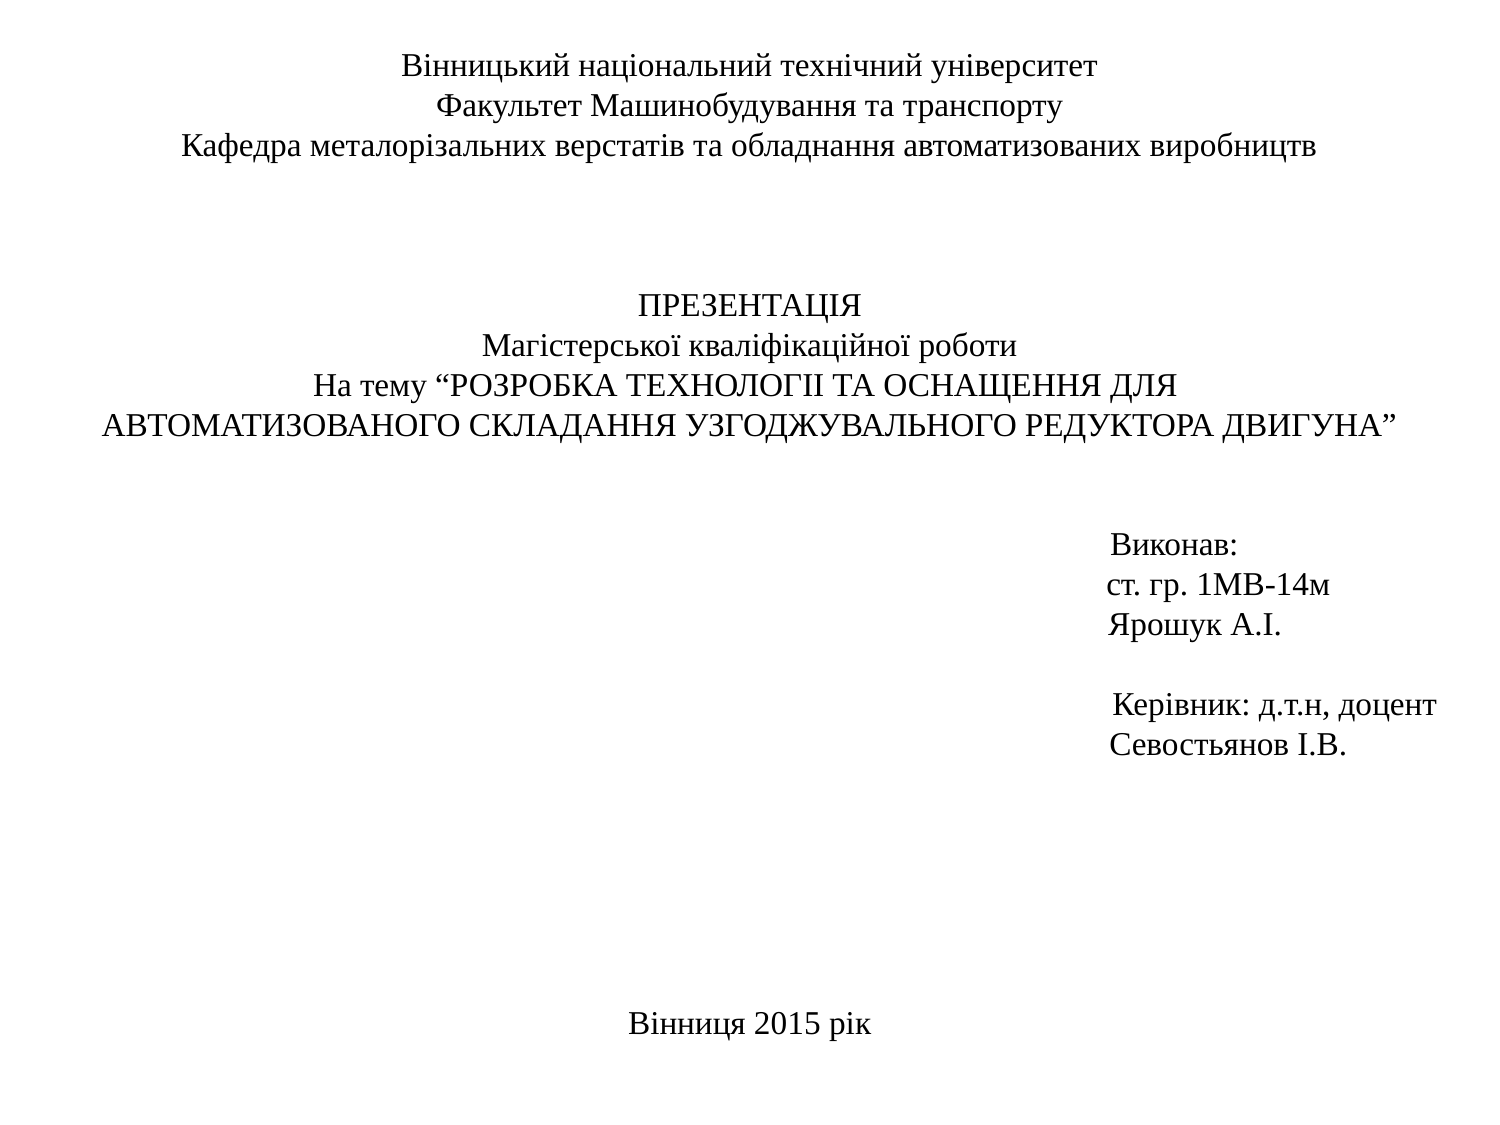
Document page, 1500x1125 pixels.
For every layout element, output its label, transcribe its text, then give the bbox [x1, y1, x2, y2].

text_box Вінницький національний технічний університет Факультет Машинобудування та транспорту Кафедра металорізальних верстатів та обладнання автоматизованих виробництв ПРЕЗЕНТАЦІЯ Магістерської кваліфікаційної роботи На тему “РОЗРОБКА ТЕХНОЛОГІІ ТА ОСНАЩЕННЯ ДЛЯ АВТОМАТИЗОВАНОГО СКЛАДАННЯ УЗГОДЖУВАЛЬНОГО РЕДУКТОРА ДВИГУНА” Виконав: ст. гр. 1МВ-14м Ярошук А.І. Керівник: д.т.н, доцент Севостьянов І.В. Вінниця 2015 рік [0, 0, 1500, 1125]
